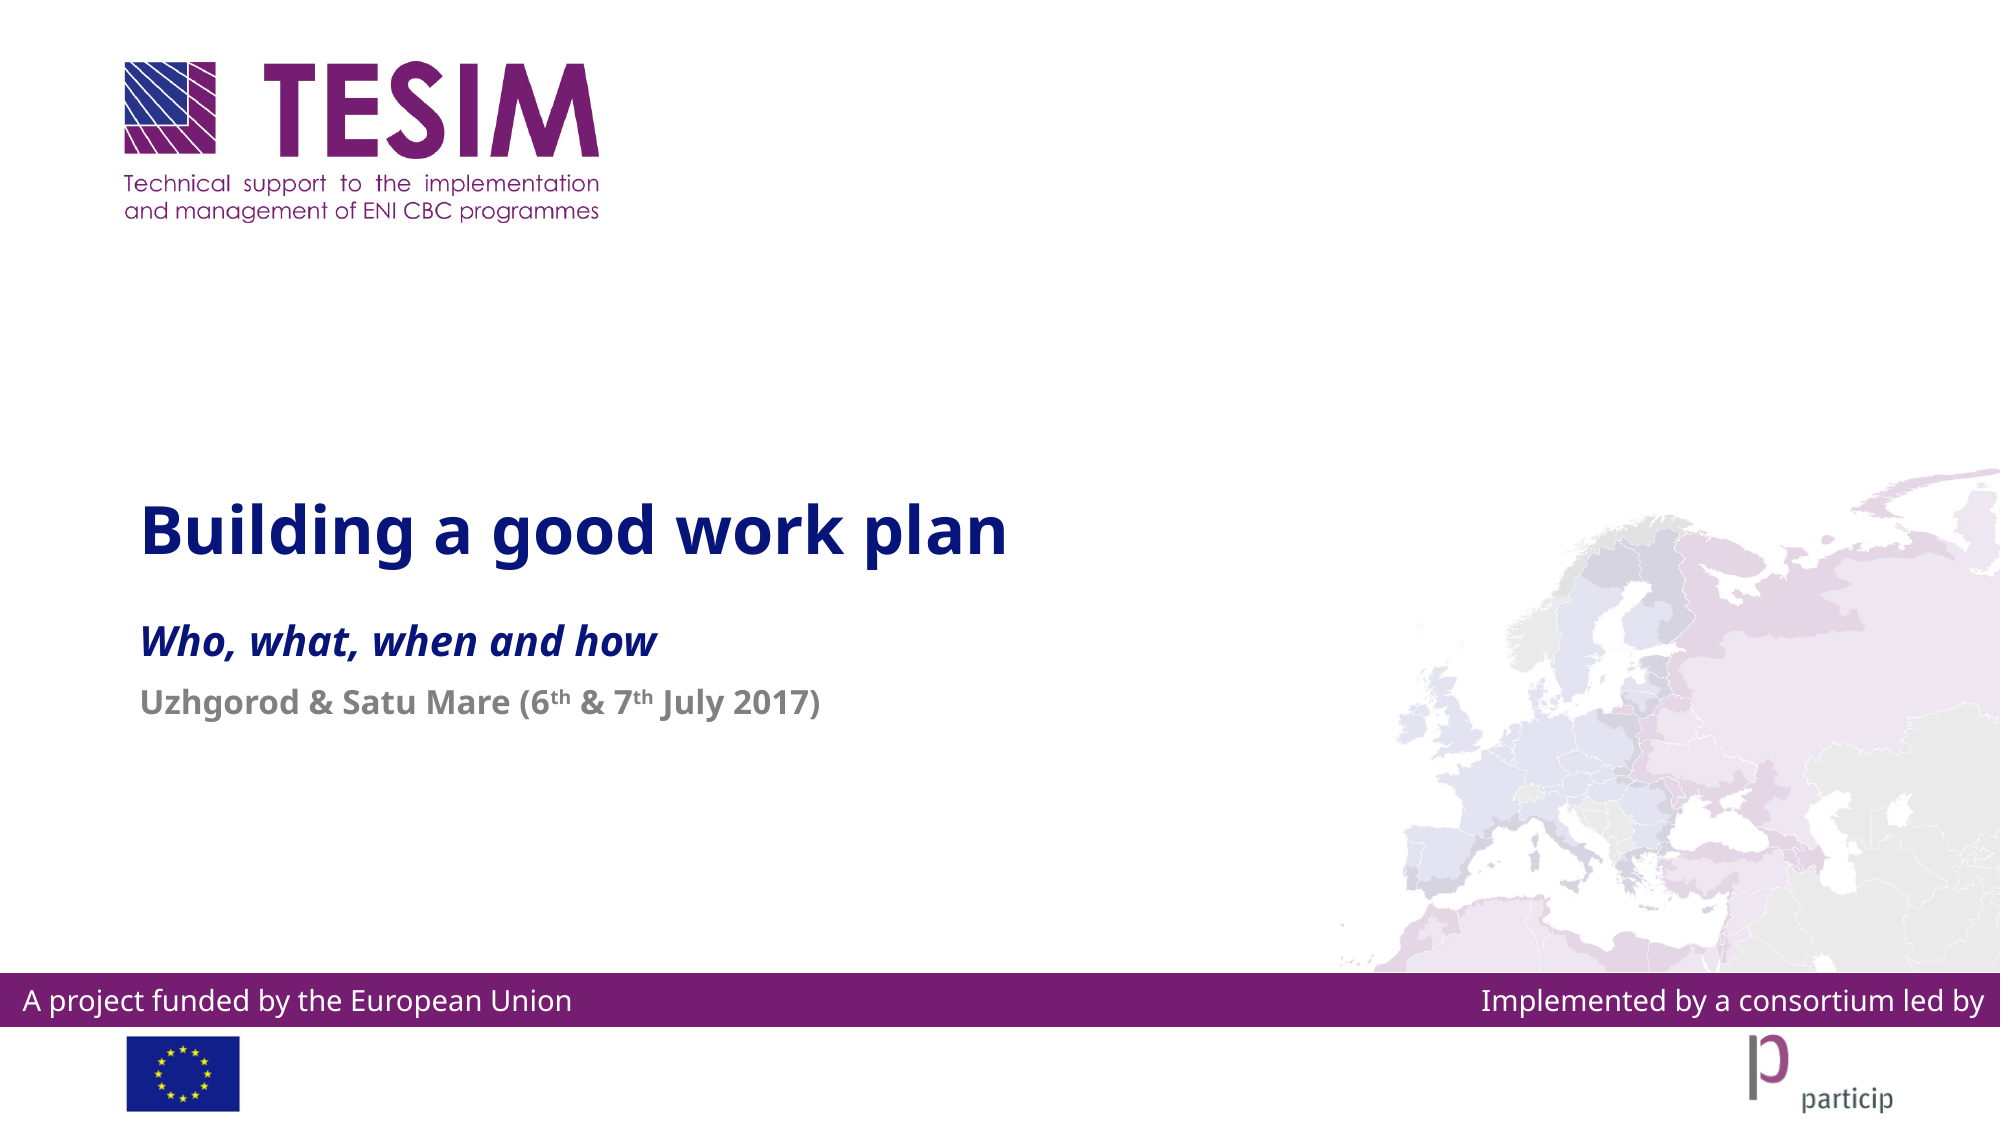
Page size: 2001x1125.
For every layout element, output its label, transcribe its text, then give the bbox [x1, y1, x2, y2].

subtitle Who, what, when and how Uzhgorod & Satu Mare (6th & 7th July 2017) [124, 612, 1134, 743]
picture [124, 61, 599, 223]
picture [1749, 1034, 1893, 1114]
title Building a good work plan [124, 293, 1134, 577]
picture [124, 1034, 242, 1114]
